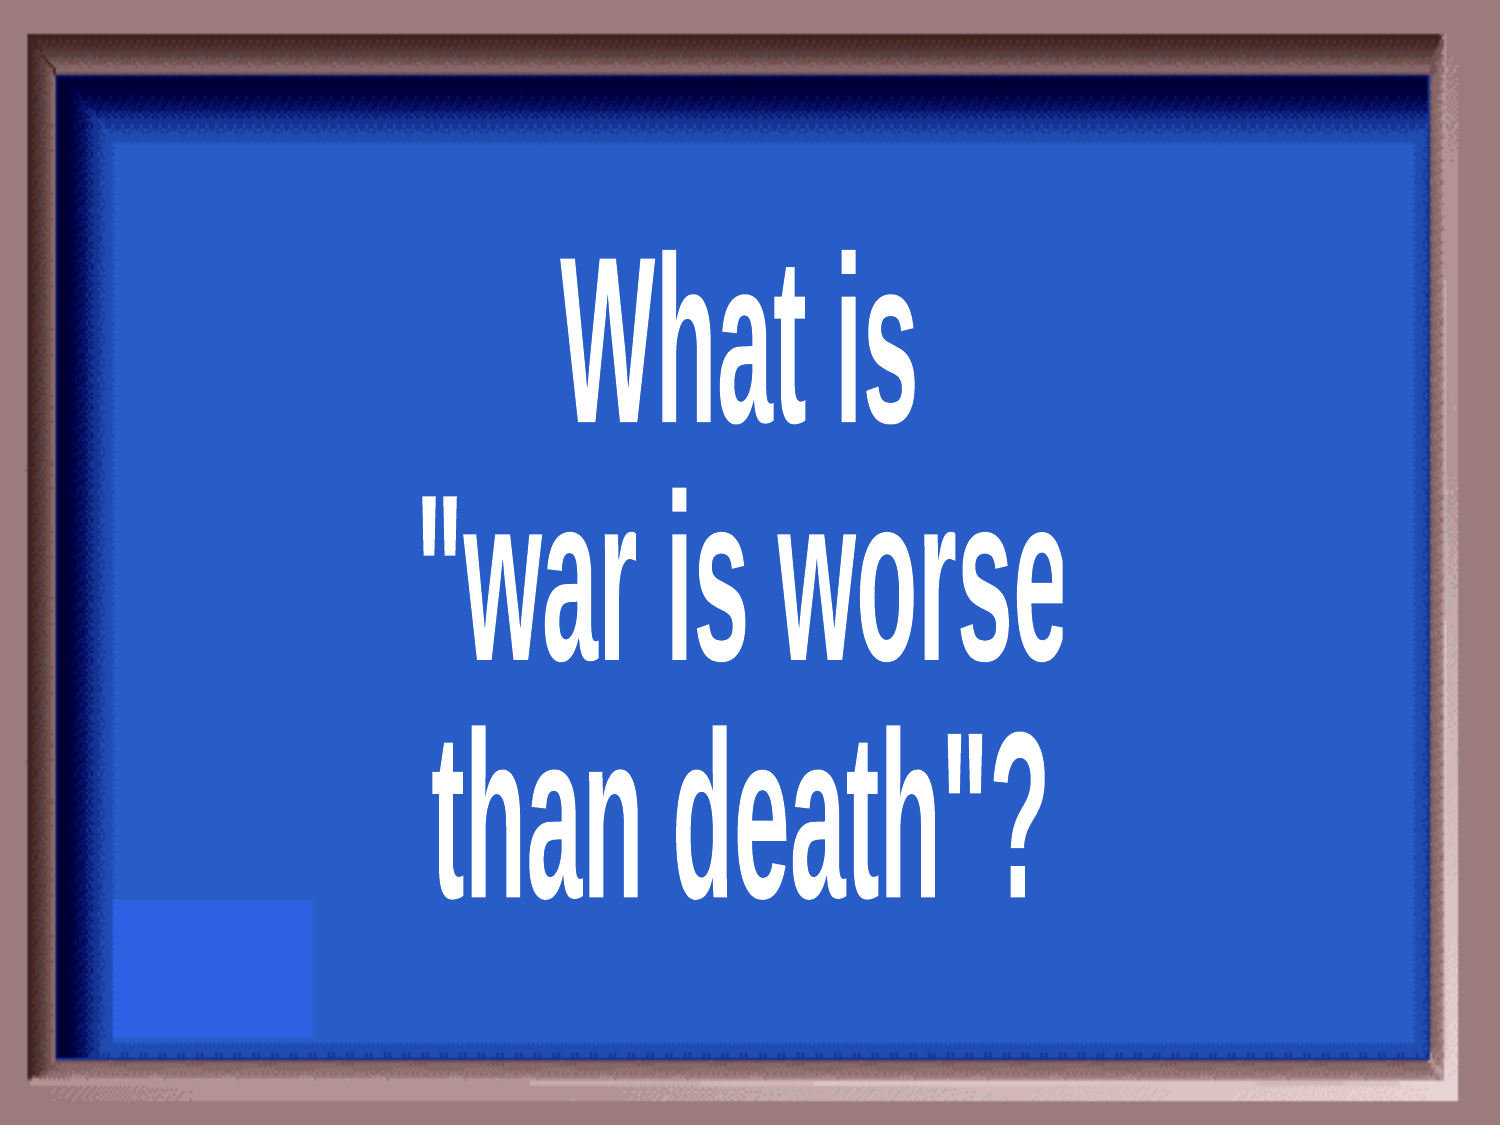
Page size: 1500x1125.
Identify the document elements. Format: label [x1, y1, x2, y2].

picture [0, 0, 1500, 1125]
text_box [112, 899, 313, 1038]
